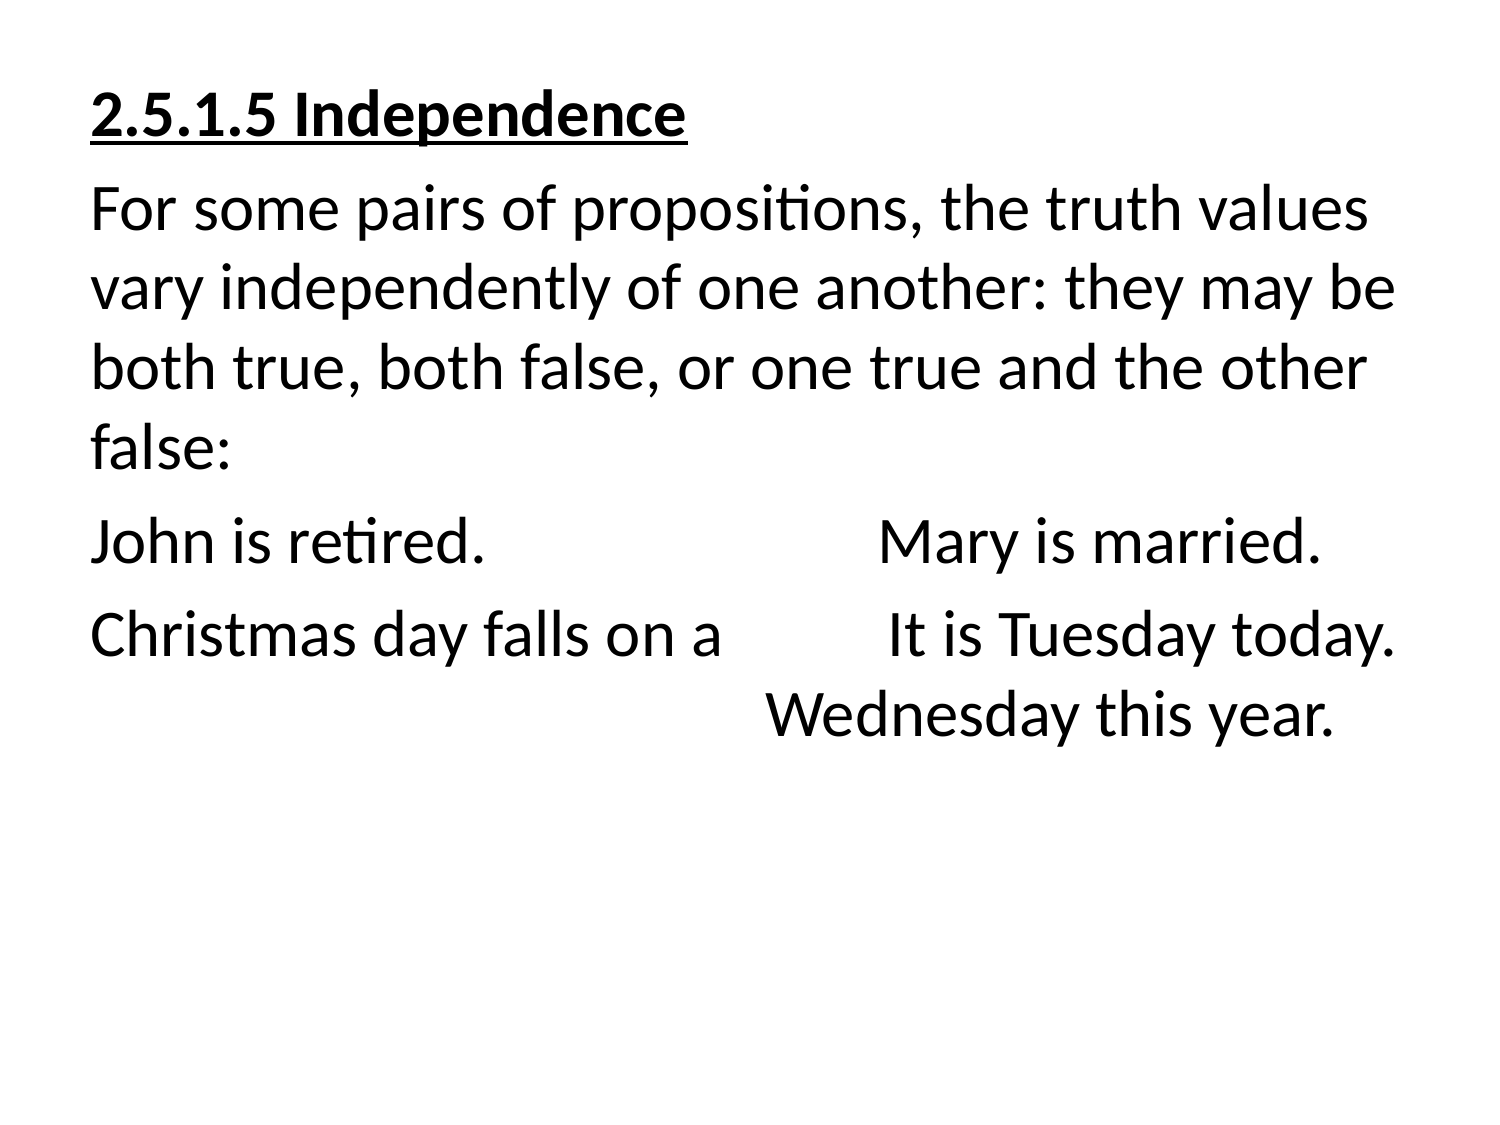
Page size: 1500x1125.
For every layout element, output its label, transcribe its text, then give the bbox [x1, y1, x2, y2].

list 2.5.1.5 Independence For some pairs of propositions, the truth values vary independently of one another: they may be both true, both false, or one true and the other false: John is retired. Mary is married. Christmas day falls on a It is Tuesday today. Wednesday this year. [75, 62, 1425, 1005]
